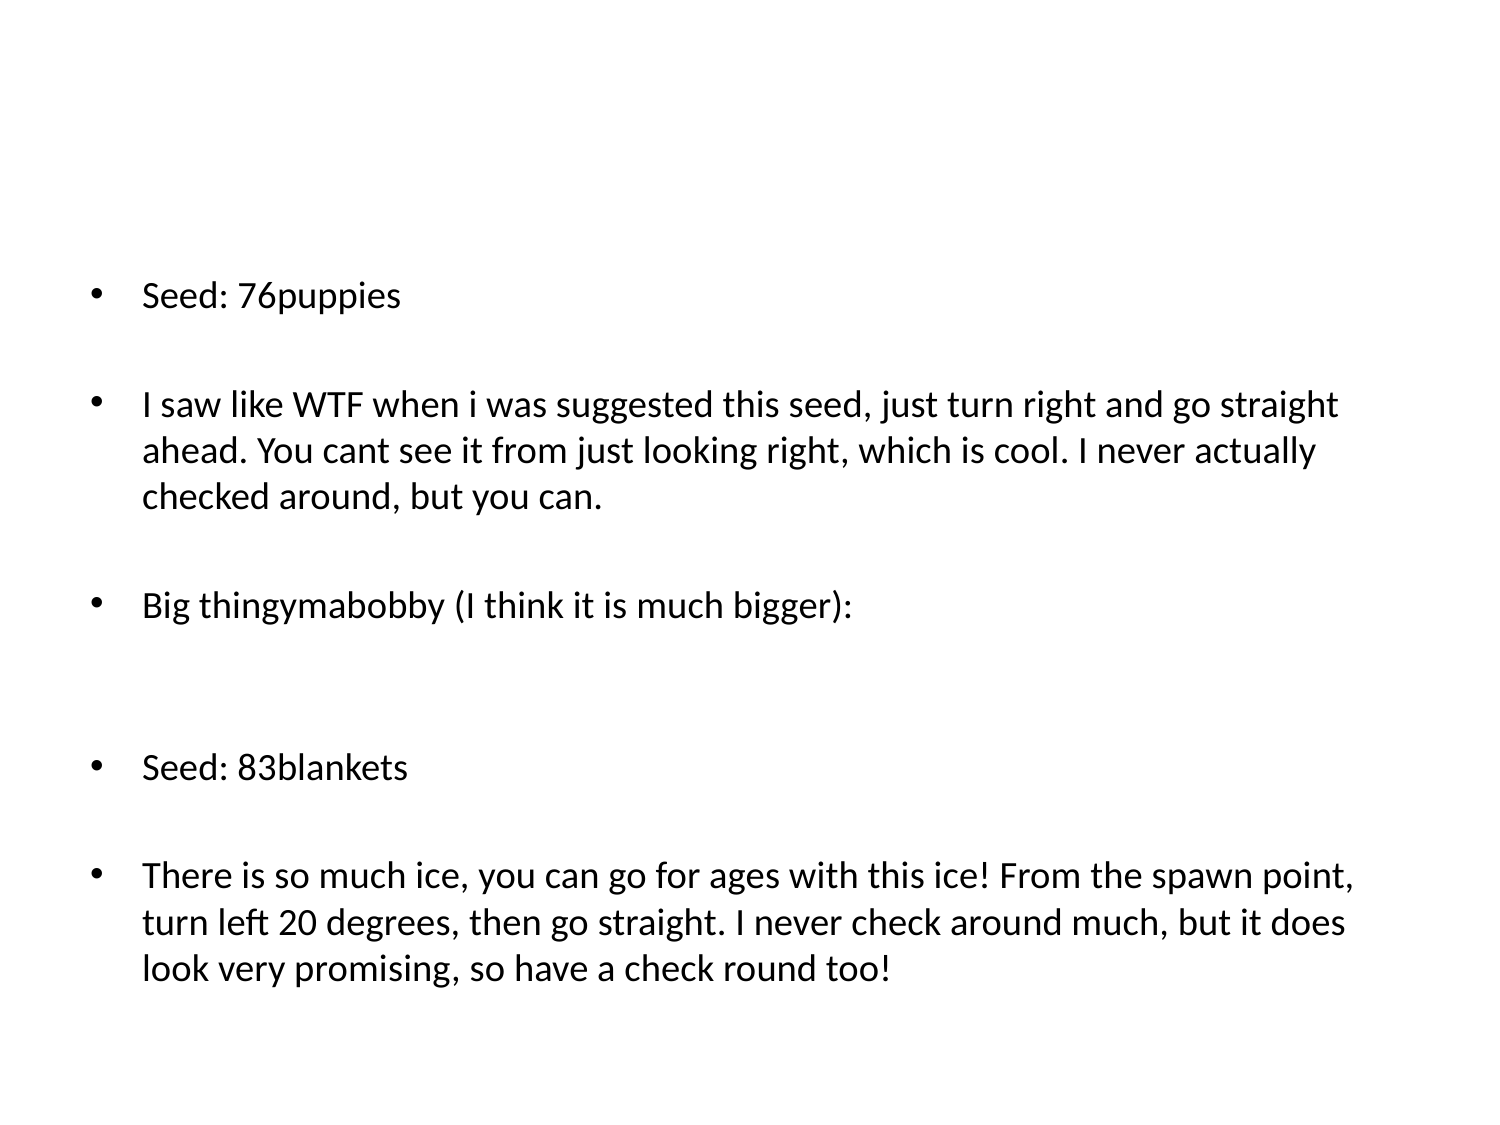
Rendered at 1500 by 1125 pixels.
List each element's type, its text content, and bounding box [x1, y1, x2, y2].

list Seed: 76puppies I saw like WTF when i was suggested this seed, just turn right and go straight ahead. You cant see it from just looking right, which is cool. I never actually checked around, but you can. Big thingymabobby (I think it is much bigger): Seed: 83blankets There is so much ice, you can go for ages with this ice! From the spawn point, turn left 20 degrees, then go straight. I never check around much, but it does look very promising, so have a check round too! [75, 262, 1425, 1005]
